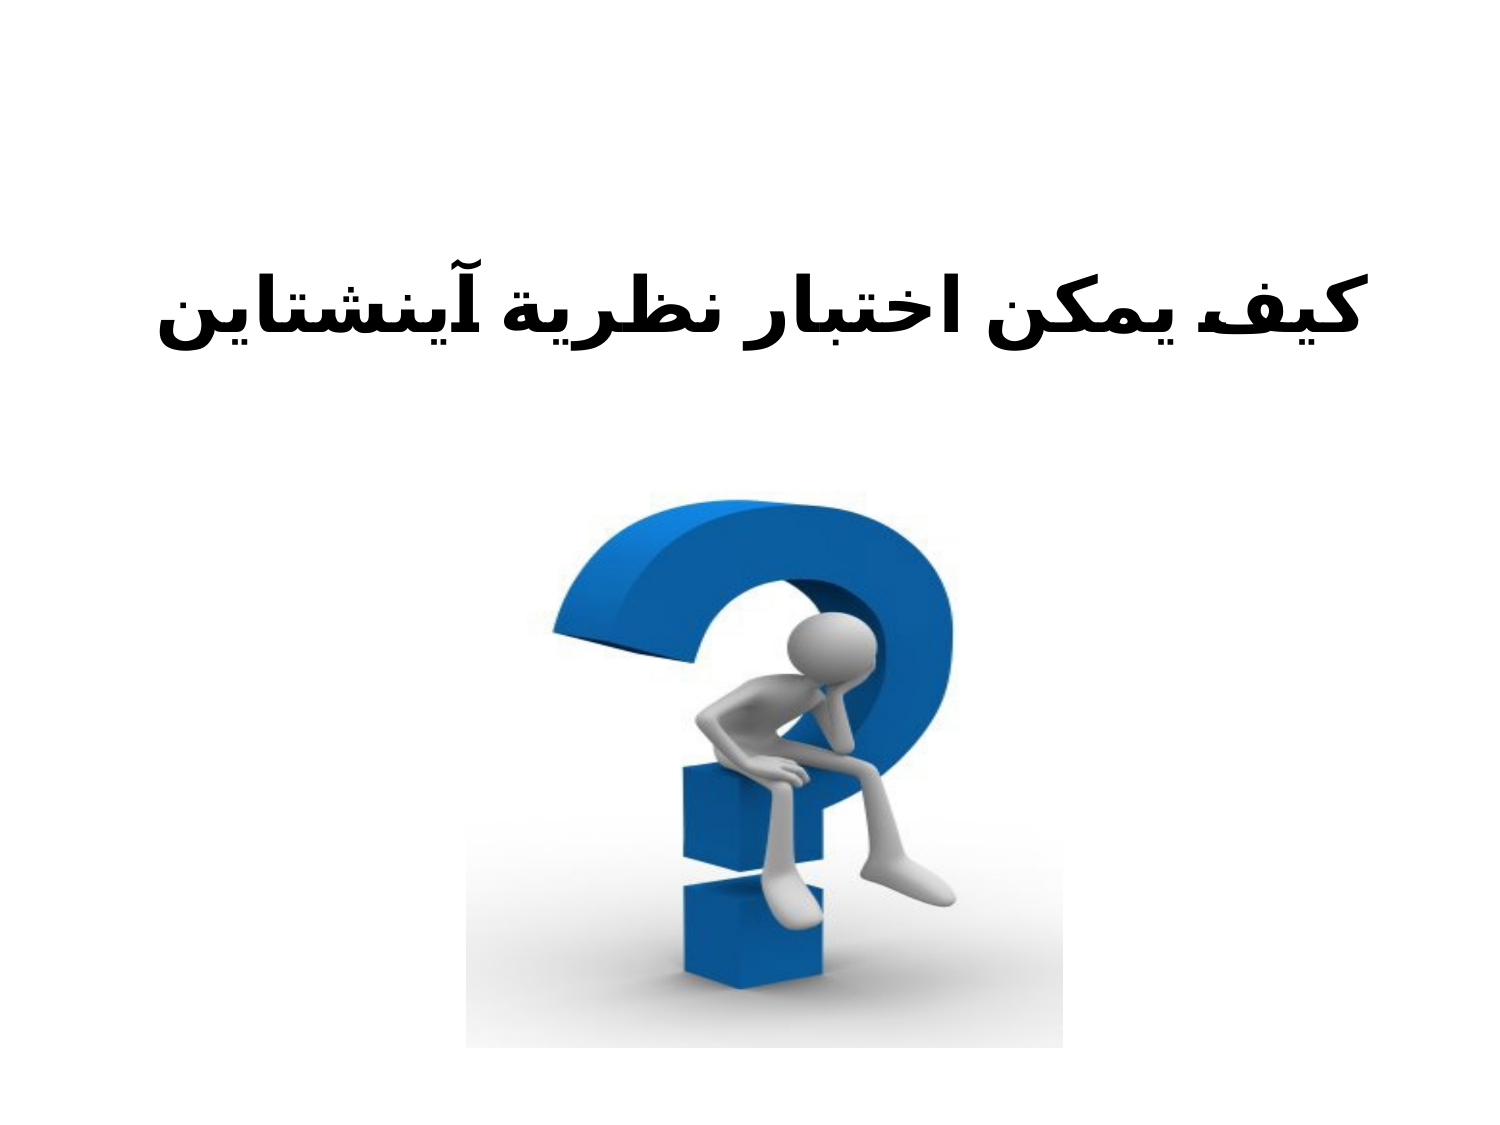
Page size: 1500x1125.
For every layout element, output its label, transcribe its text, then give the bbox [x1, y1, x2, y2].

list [466, 467, 1064, 1048]
title كيف يمكن اختبار نظرية آينشتاين [76, 208, 1427, 396]
